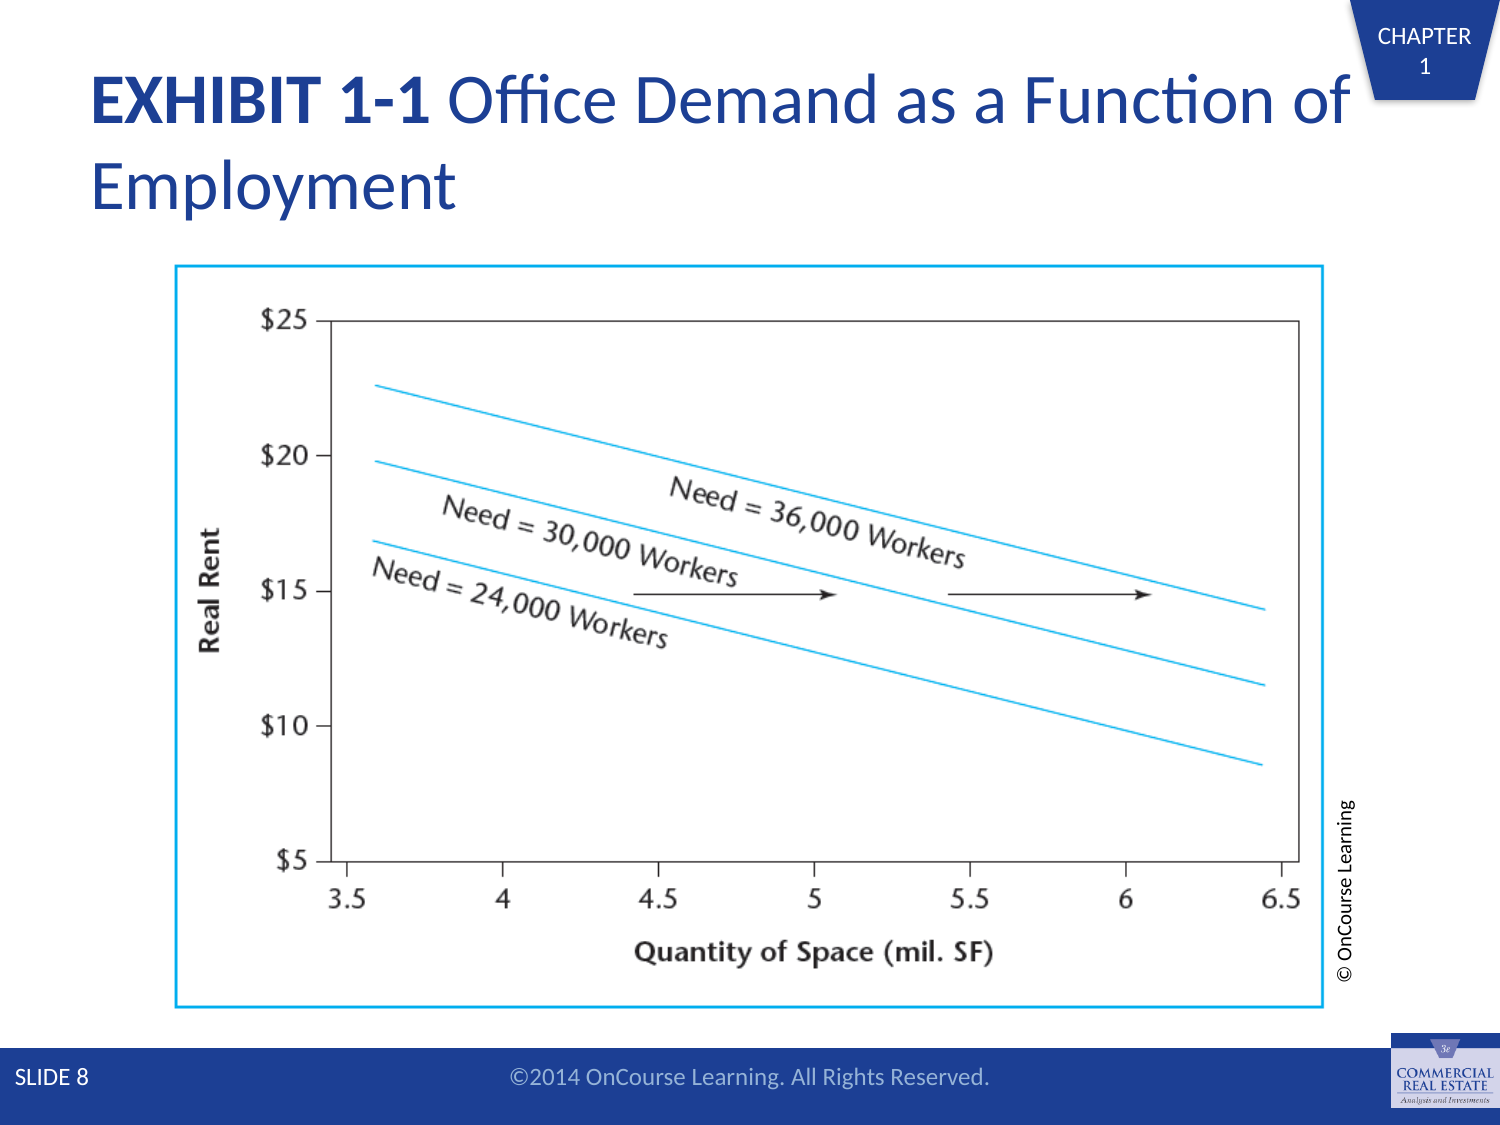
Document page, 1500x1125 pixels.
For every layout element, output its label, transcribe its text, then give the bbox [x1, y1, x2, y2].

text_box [172, 262, 1364, 1013]
picture [1391, 1033, 1500, 1108]
slide_number SLIDE 8 [0, 1052, 350, 1113]
title EXHIBIT 1-1 Office Demand as a Function of Employment [75, 45, 1425, 233]
